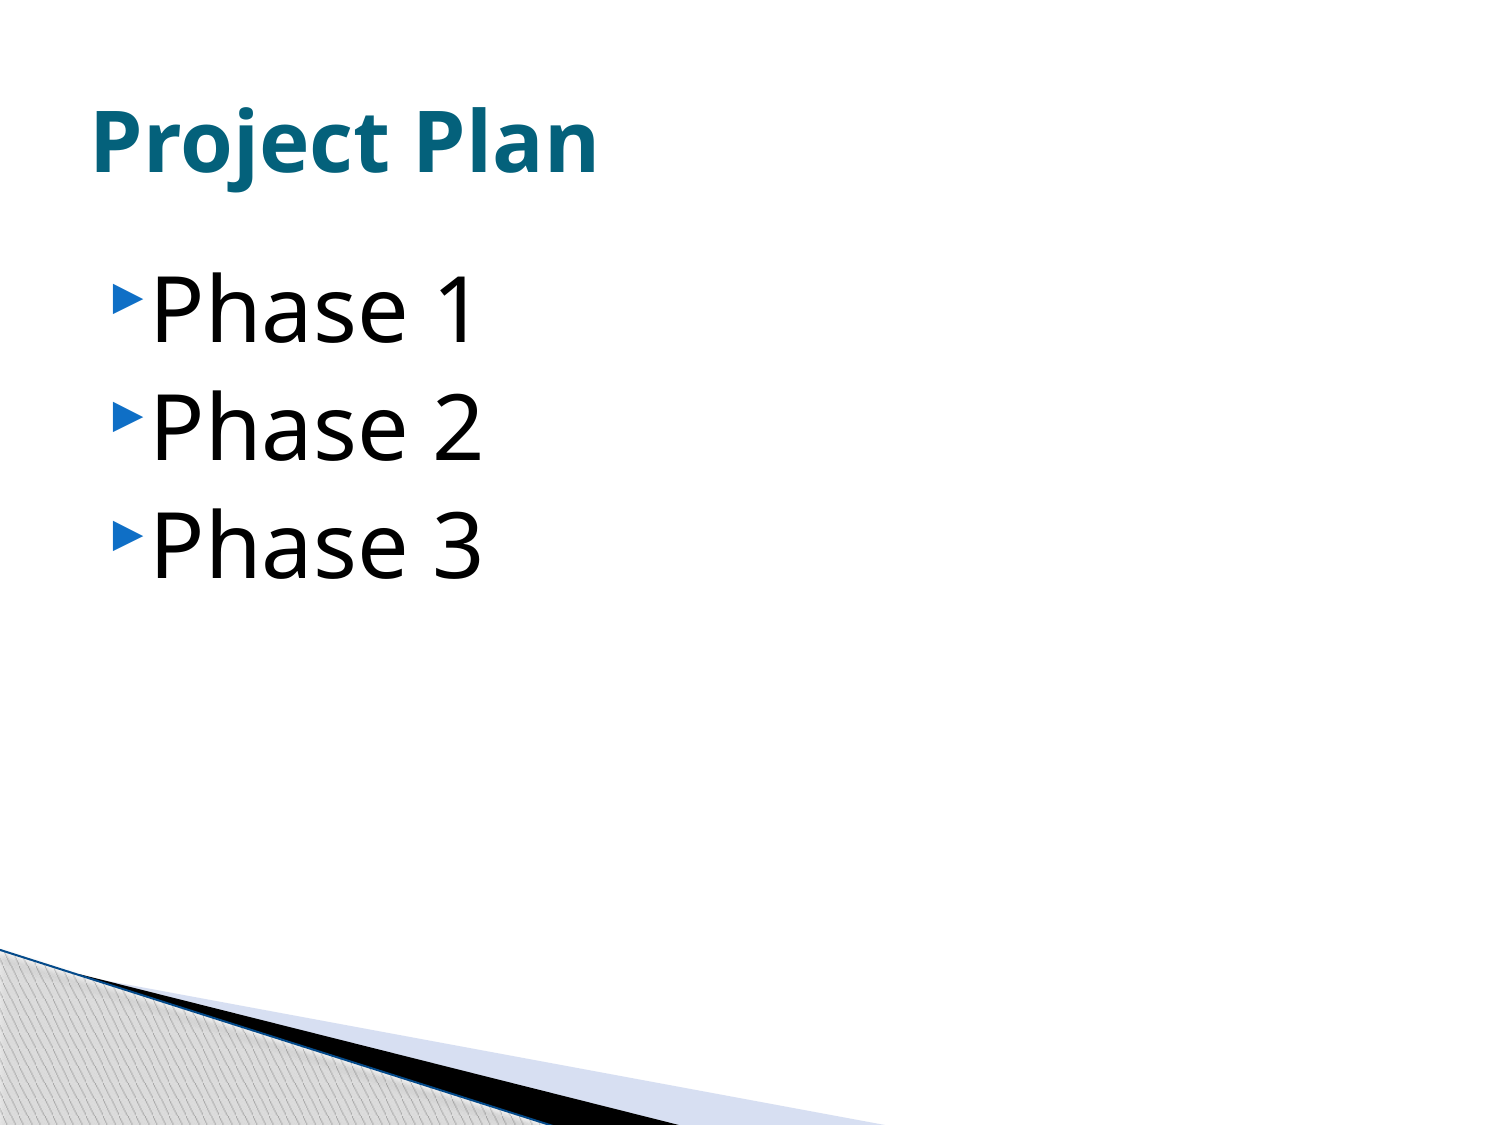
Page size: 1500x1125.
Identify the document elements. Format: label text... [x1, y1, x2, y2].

list Phase 1 Phase 2 Phase 3 [75, 243, 1425, 986]
title Project Plan [75, 45, 1425, 233]
